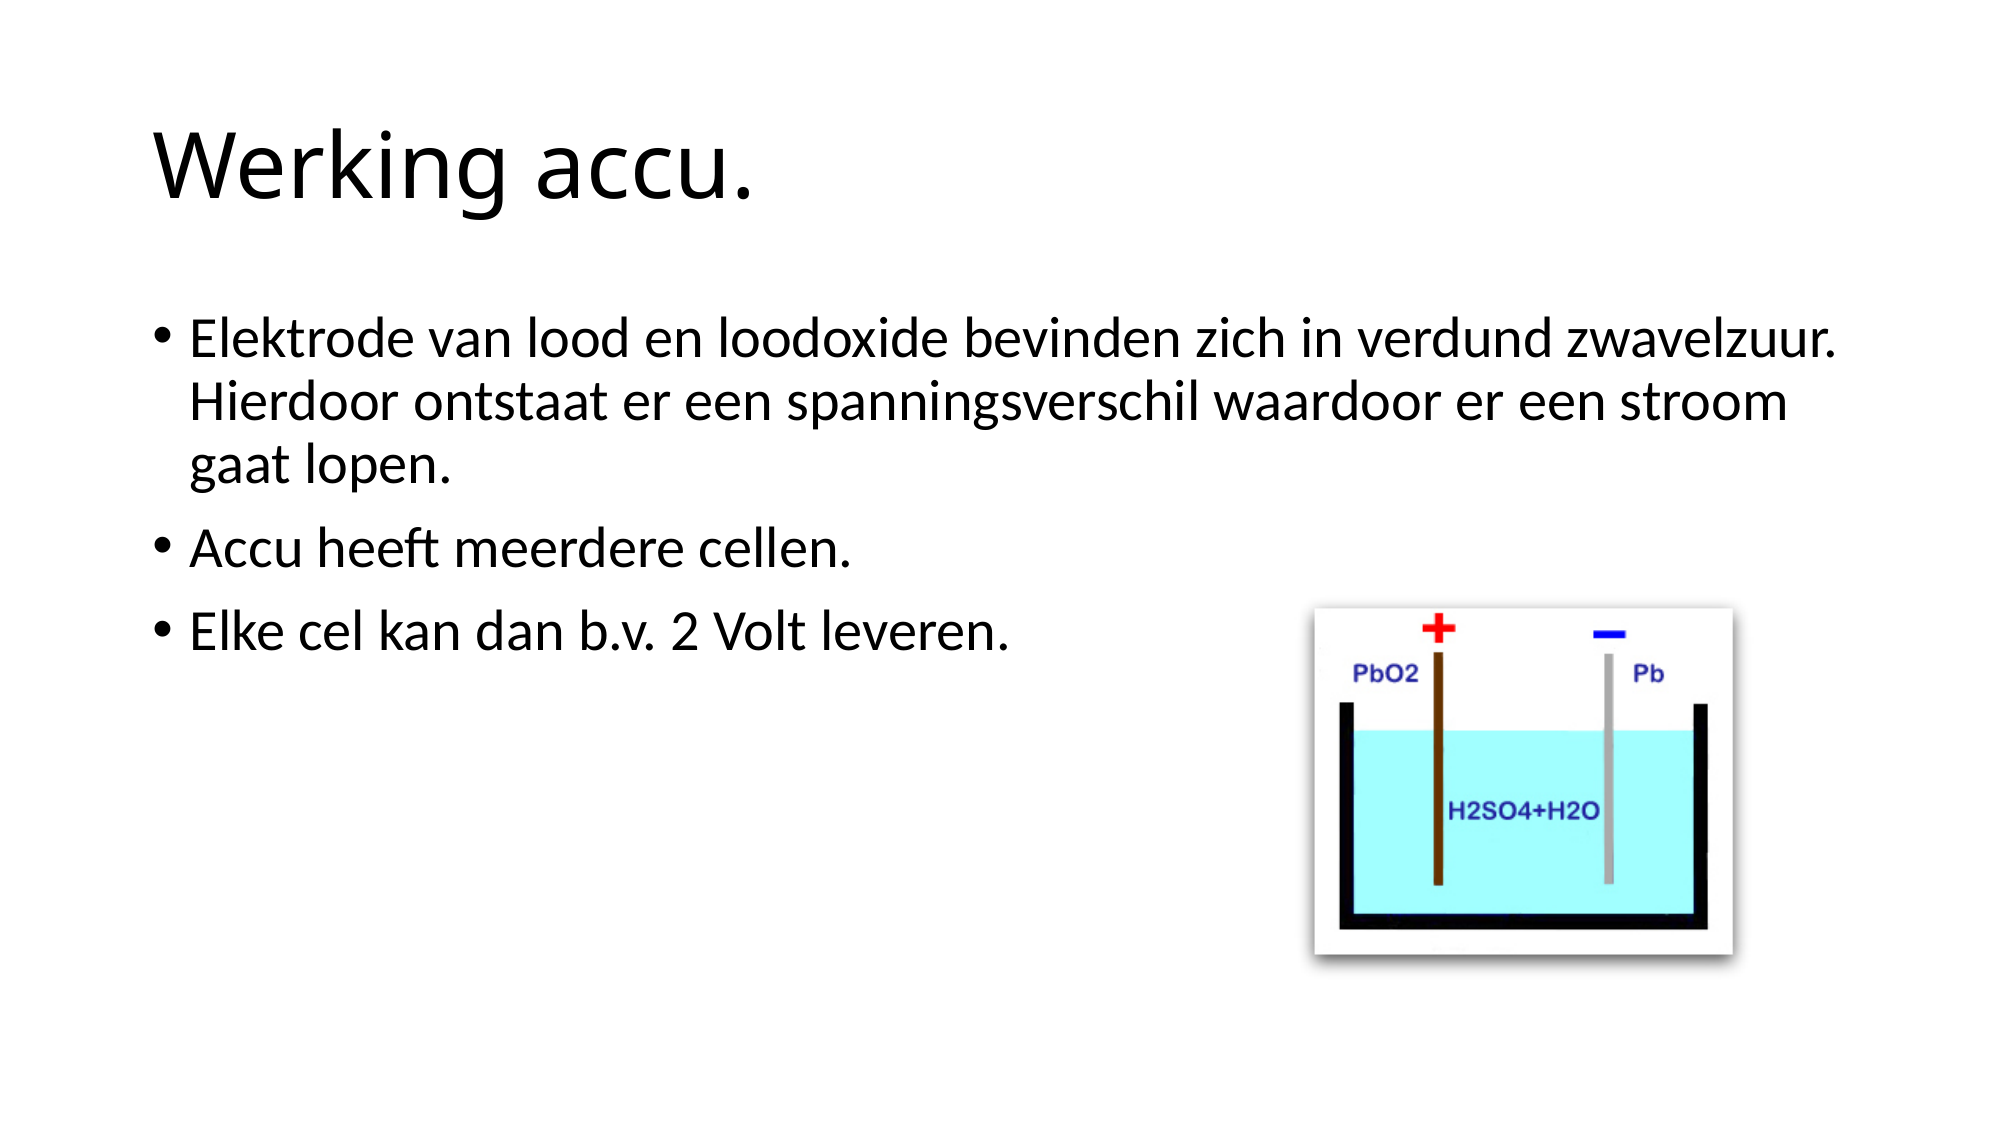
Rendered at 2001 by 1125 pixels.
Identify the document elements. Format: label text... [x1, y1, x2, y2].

picture [1293, 593, 1755, 984]
title Werking accu. [137, 59, 1863, 278]
list Elektrode van lood en loodoxide bevinden zich in verdund zwavelzuur. Hierdoor ontstaat er een spanningsverschil waardoor er een stroom gaat lopen. Accu heeft meerdere cellen. Elke cel kan dan b.v. 2 Volt leveren. [137, 299, 1863, 1014]
